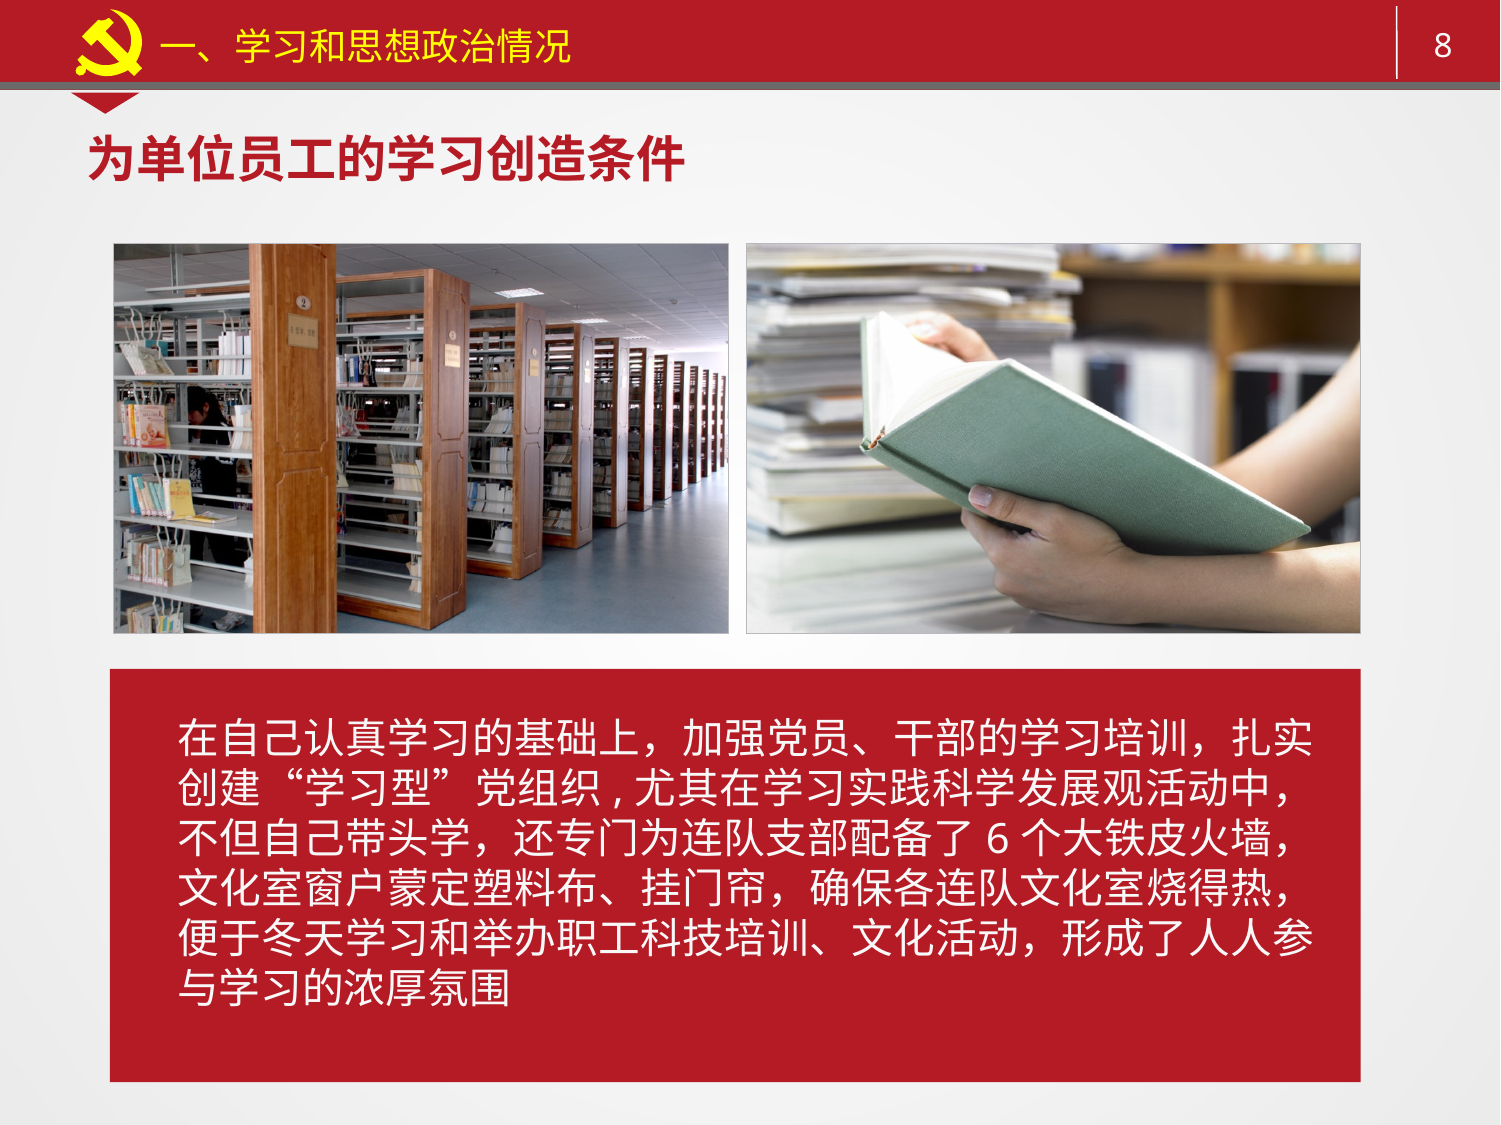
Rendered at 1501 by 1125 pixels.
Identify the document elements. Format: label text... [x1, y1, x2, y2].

picture [0, 0, 1501, 1125]
text_box [71, 92, 140, 114]
text_box 一、学习和思想政治情况 [144, 16, 1090, 76]
text_box 为单位员工的学习创造条件 [72, 120, 702, 196]
text_box 在自己认真学习的基础上，加强党员、干部的学习培训，扎实创建“学习型”党组织,尤其在学习实践科学发展观活动中，不但自己带头学，还专门为连队支部配备了6个大铁皮火墙，文化室窗户蒙定塑料布、挂门帘，确保各连队文化室烧得热，便于冬天学习和举办职工科技培训、文化活动，形成了人人参与学习的浓厚氛围 [162, 704, 1329, 1019]
text_box [75, 9, 143, 77]
text_box [109, 668, 1361, 1083]
